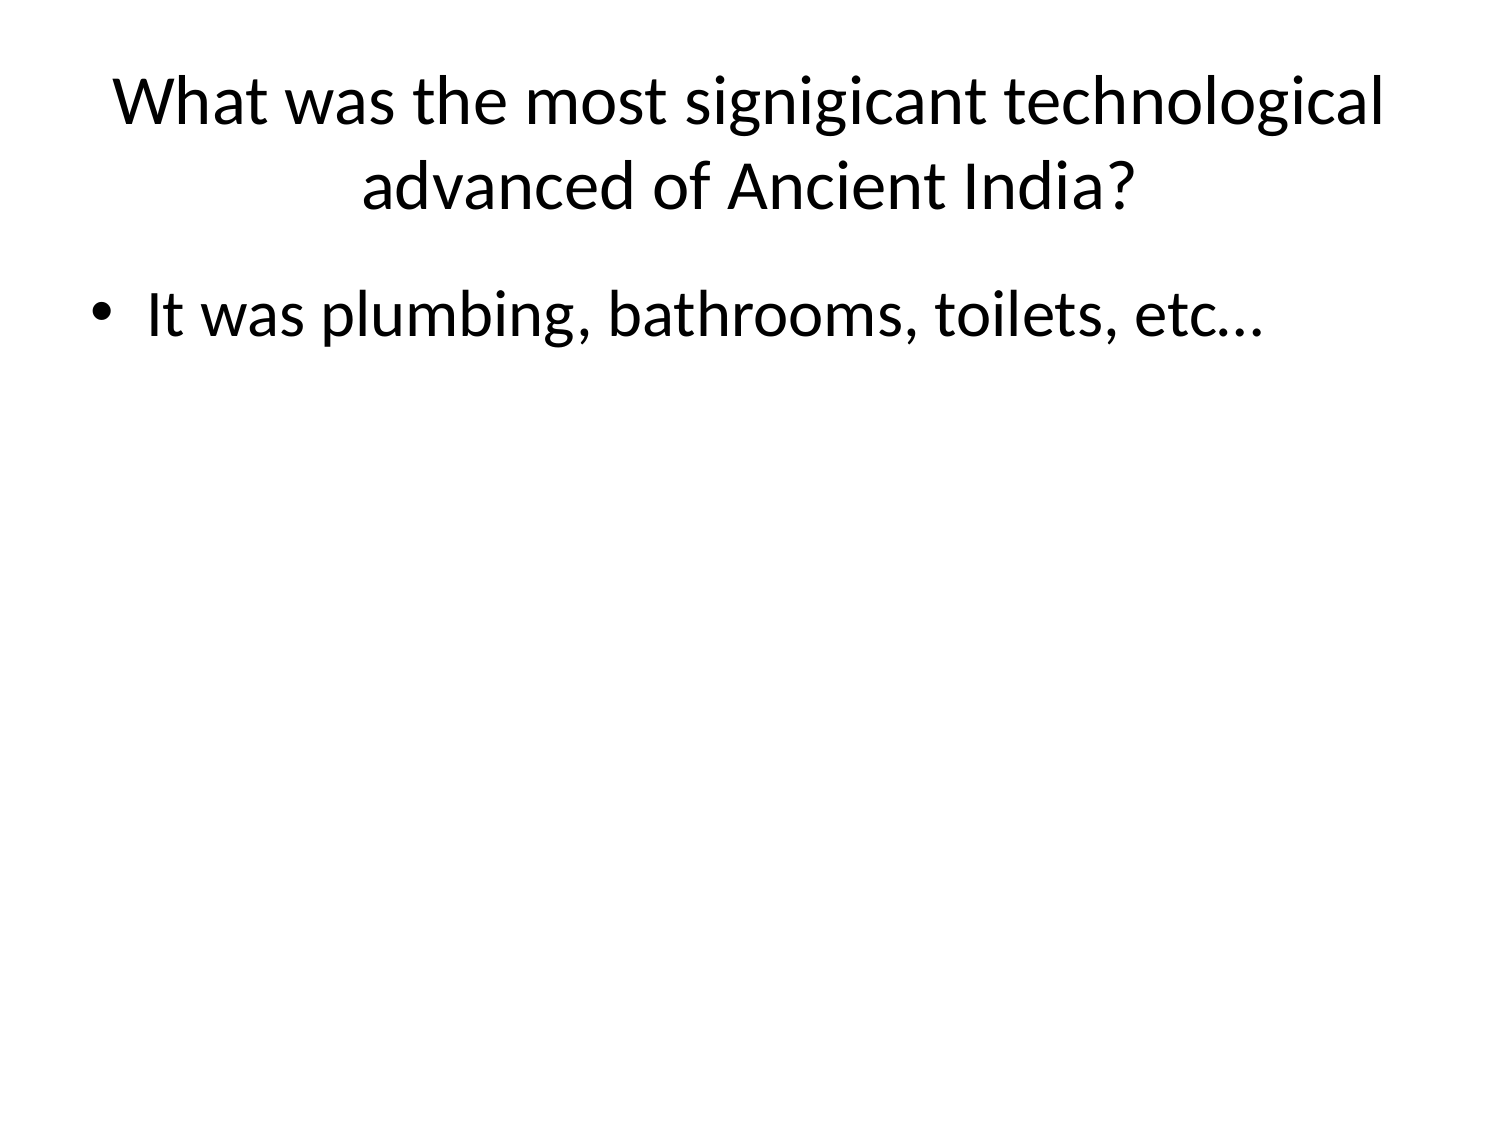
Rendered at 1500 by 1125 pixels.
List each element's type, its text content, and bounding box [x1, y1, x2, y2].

title What was the most signigicant technological advanced of Ancient India? [75, 45, 1425, 233]
list It was plumbing, bathrooms, toilets, etc… [75, 262, 1425, 1005]
